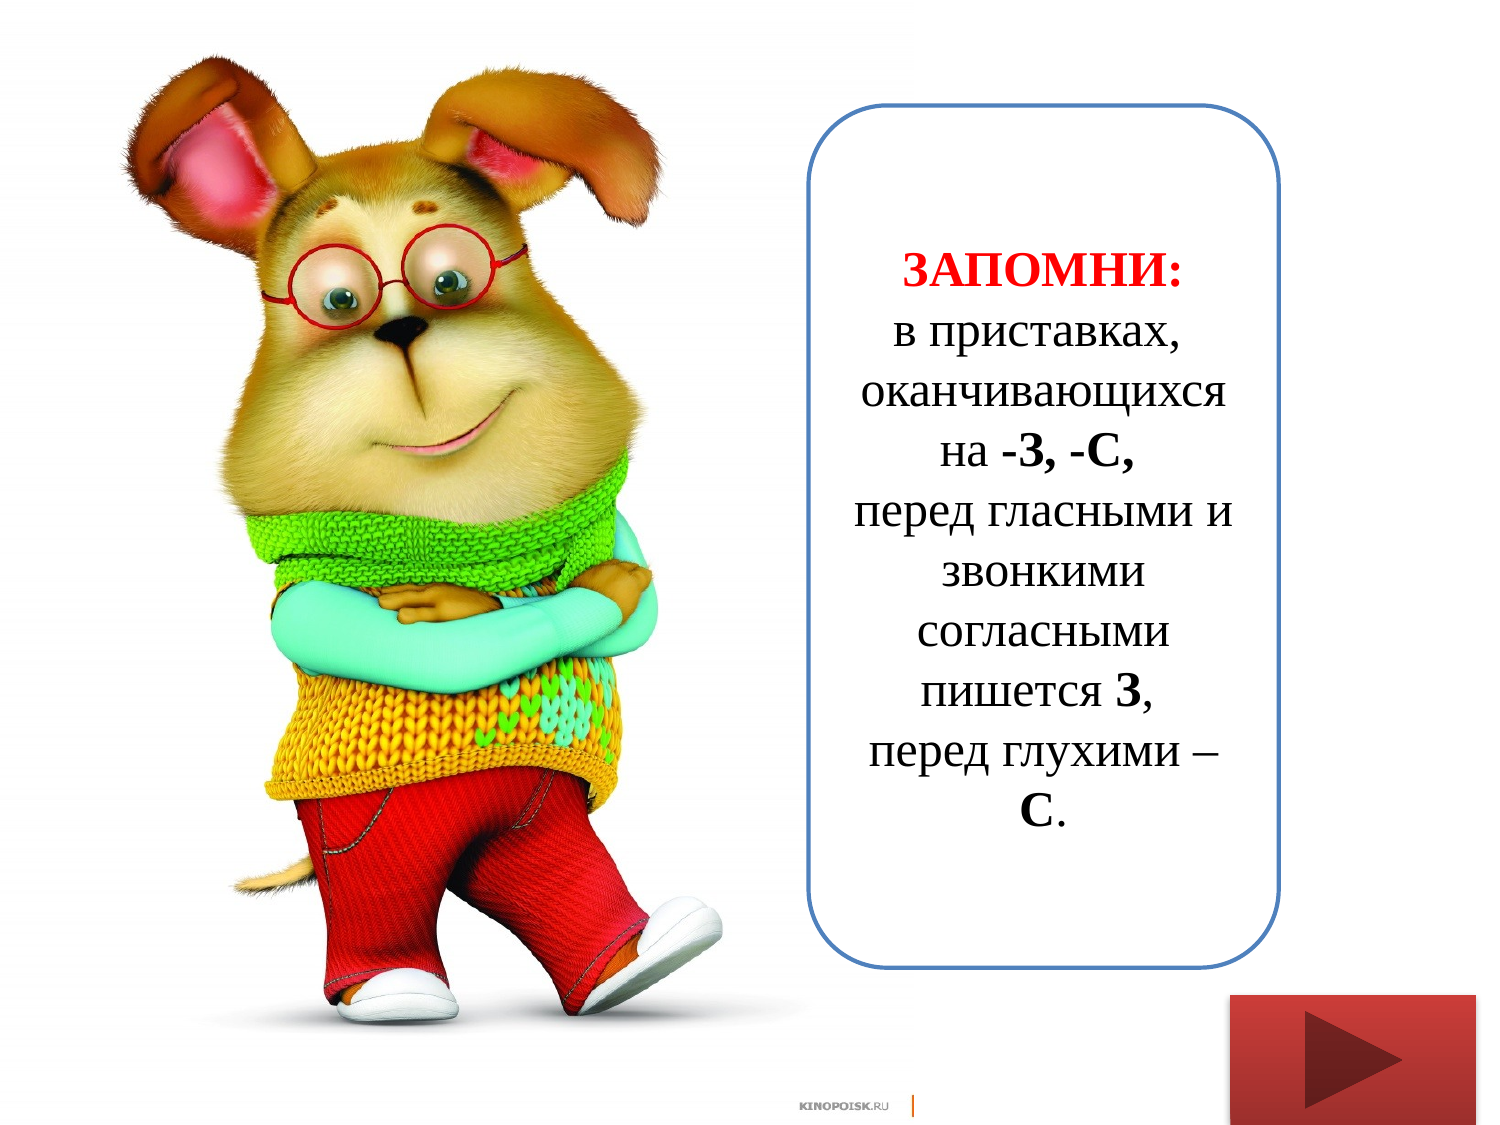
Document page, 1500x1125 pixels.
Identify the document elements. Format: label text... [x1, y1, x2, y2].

text_box [1230, 995, 1477, 1125]
picture [0, 0, 915, 1125]
text_box ЗАПОМНИ: в приставках, оканчивающихся на -З, -С, перед гласными и звонкими согласными пишется З, перед глухими – С. [918, 103, 1281, 970]
